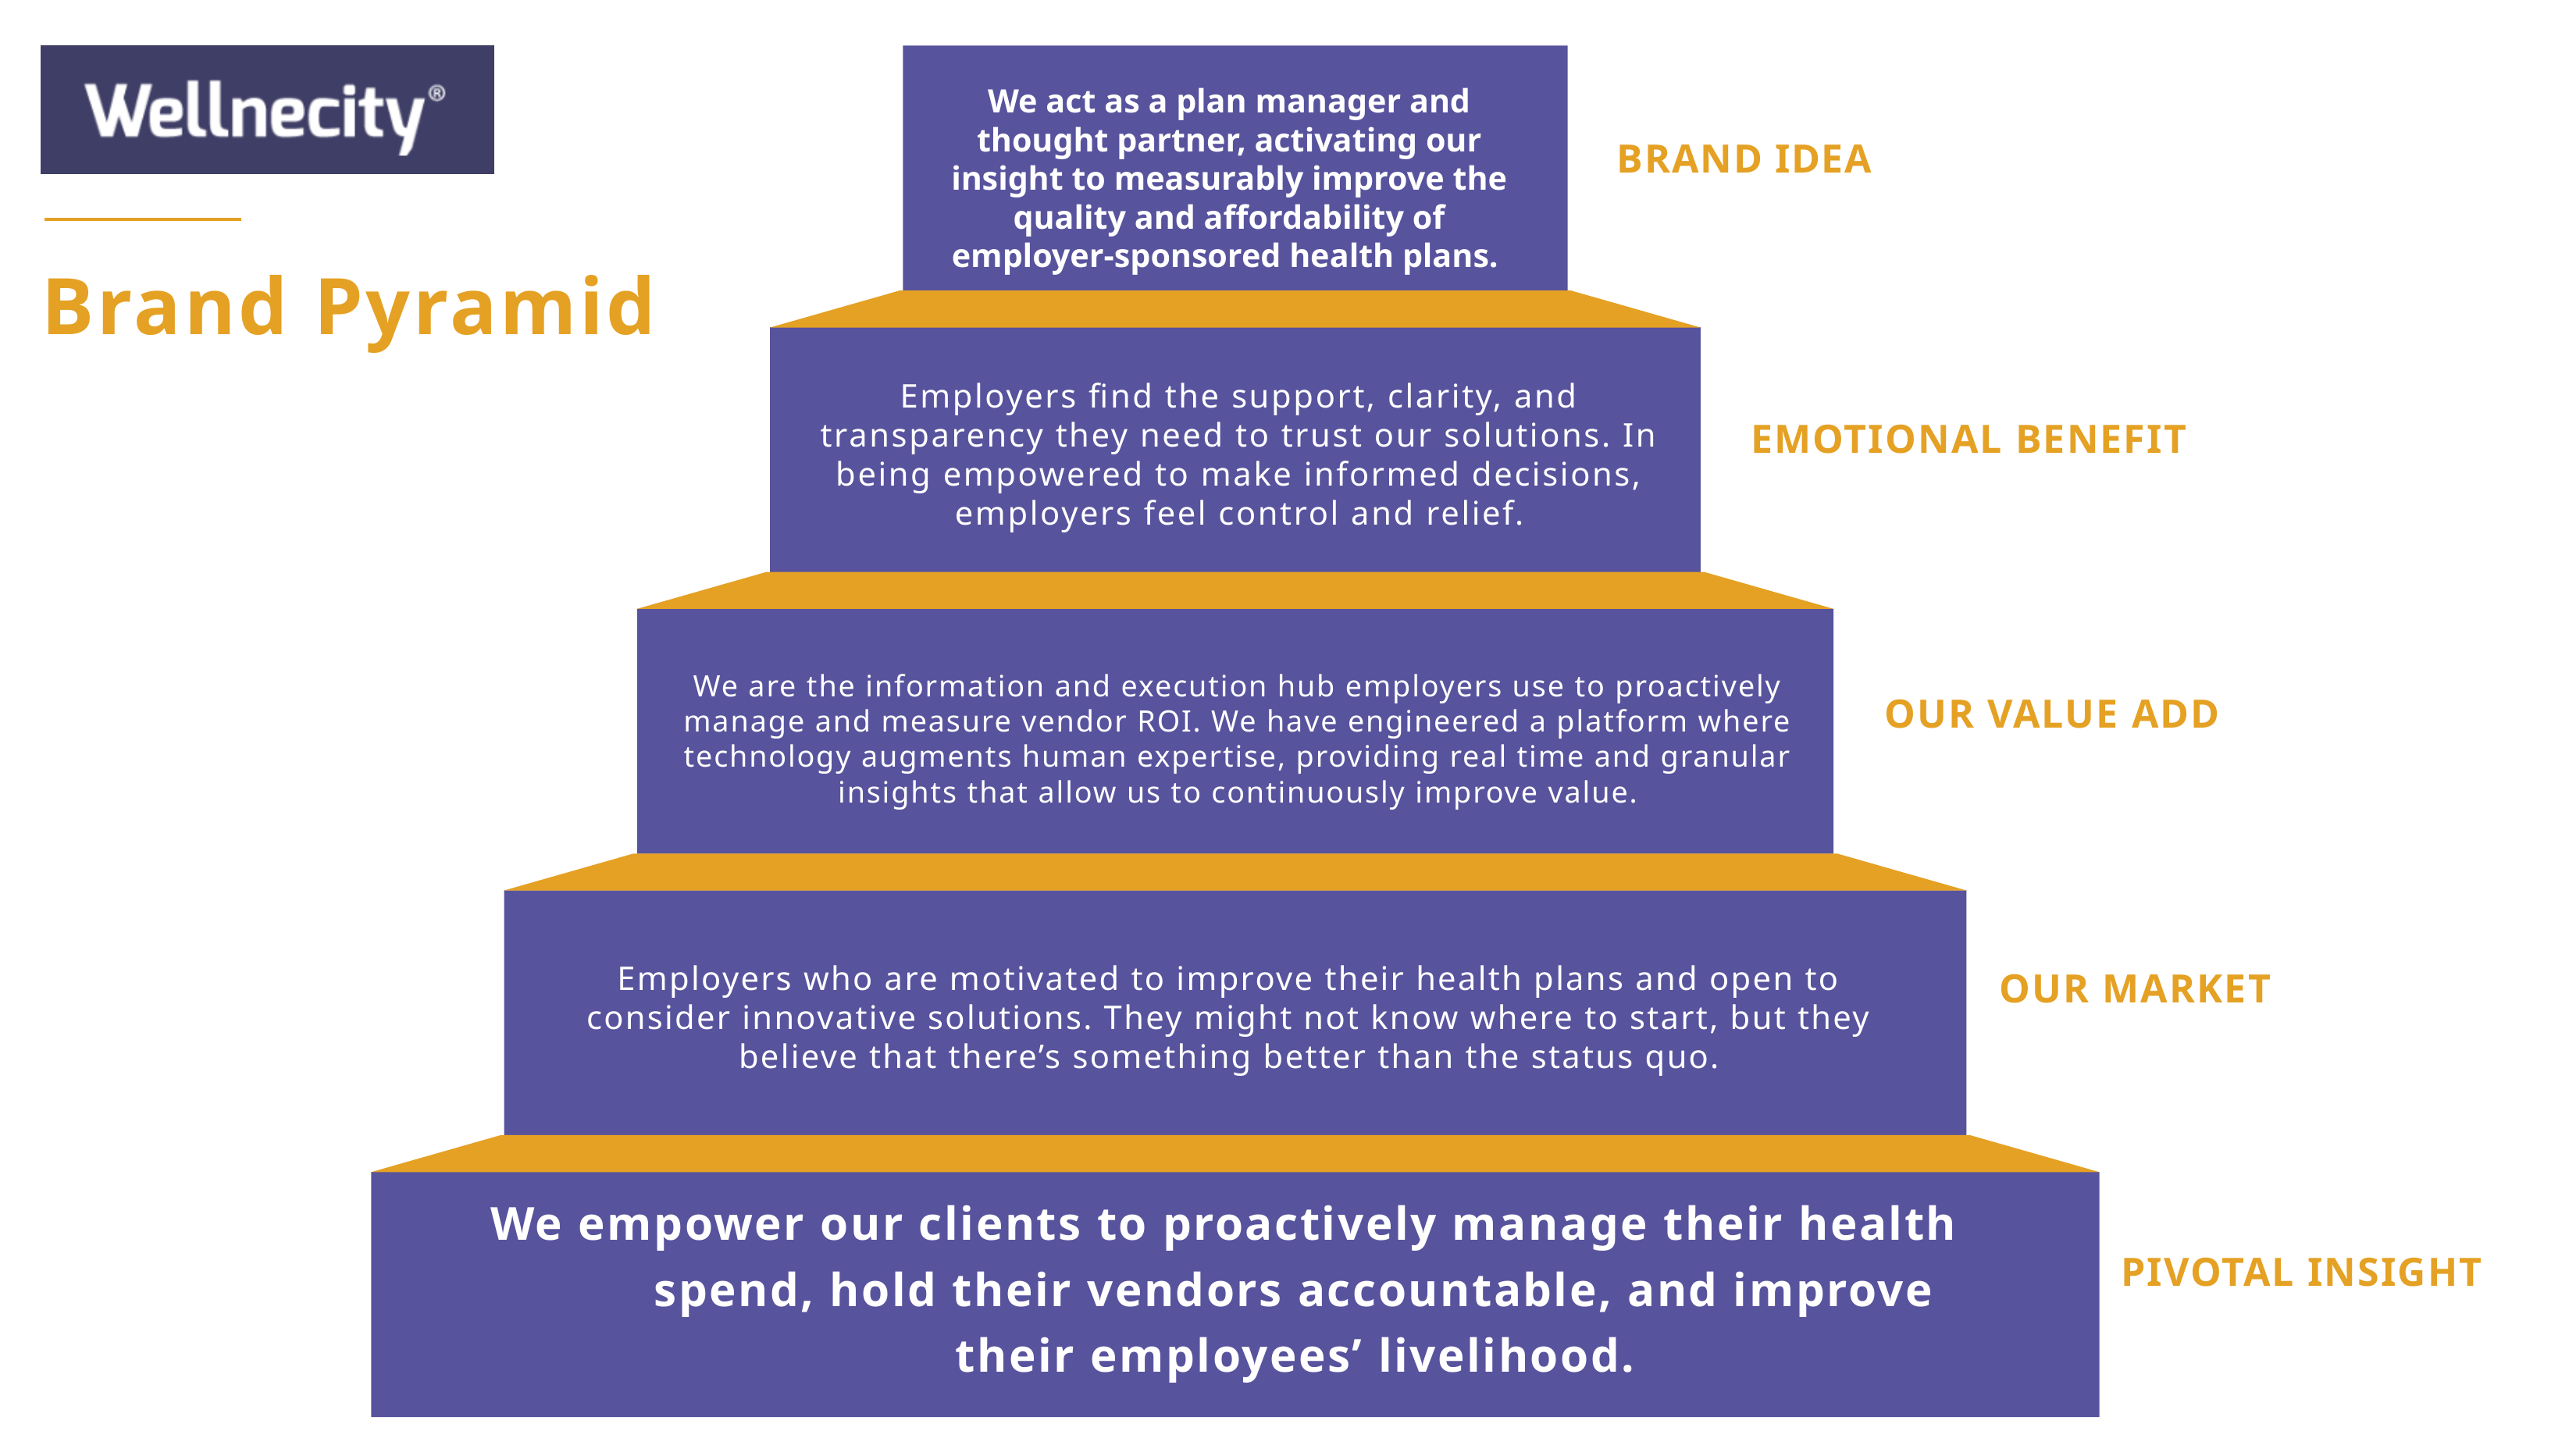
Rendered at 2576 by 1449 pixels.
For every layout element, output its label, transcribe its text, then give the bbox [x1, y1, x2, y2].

picture [40, 45, 495, 174]
text_box EMOTIONAL BENEFIT [2104, 412, 2225, 461]
text_box OUR VALUE ADD [2104, 687, 2283, 736]
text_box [371, 45, 2100, 1418]
text_box PIVOTAL INSIGHT [2118, 1245, 2519, 1294]
text_box OUR MARKET [2104, 962, 2398, 1011]
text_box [40, 219, 366, 352]
